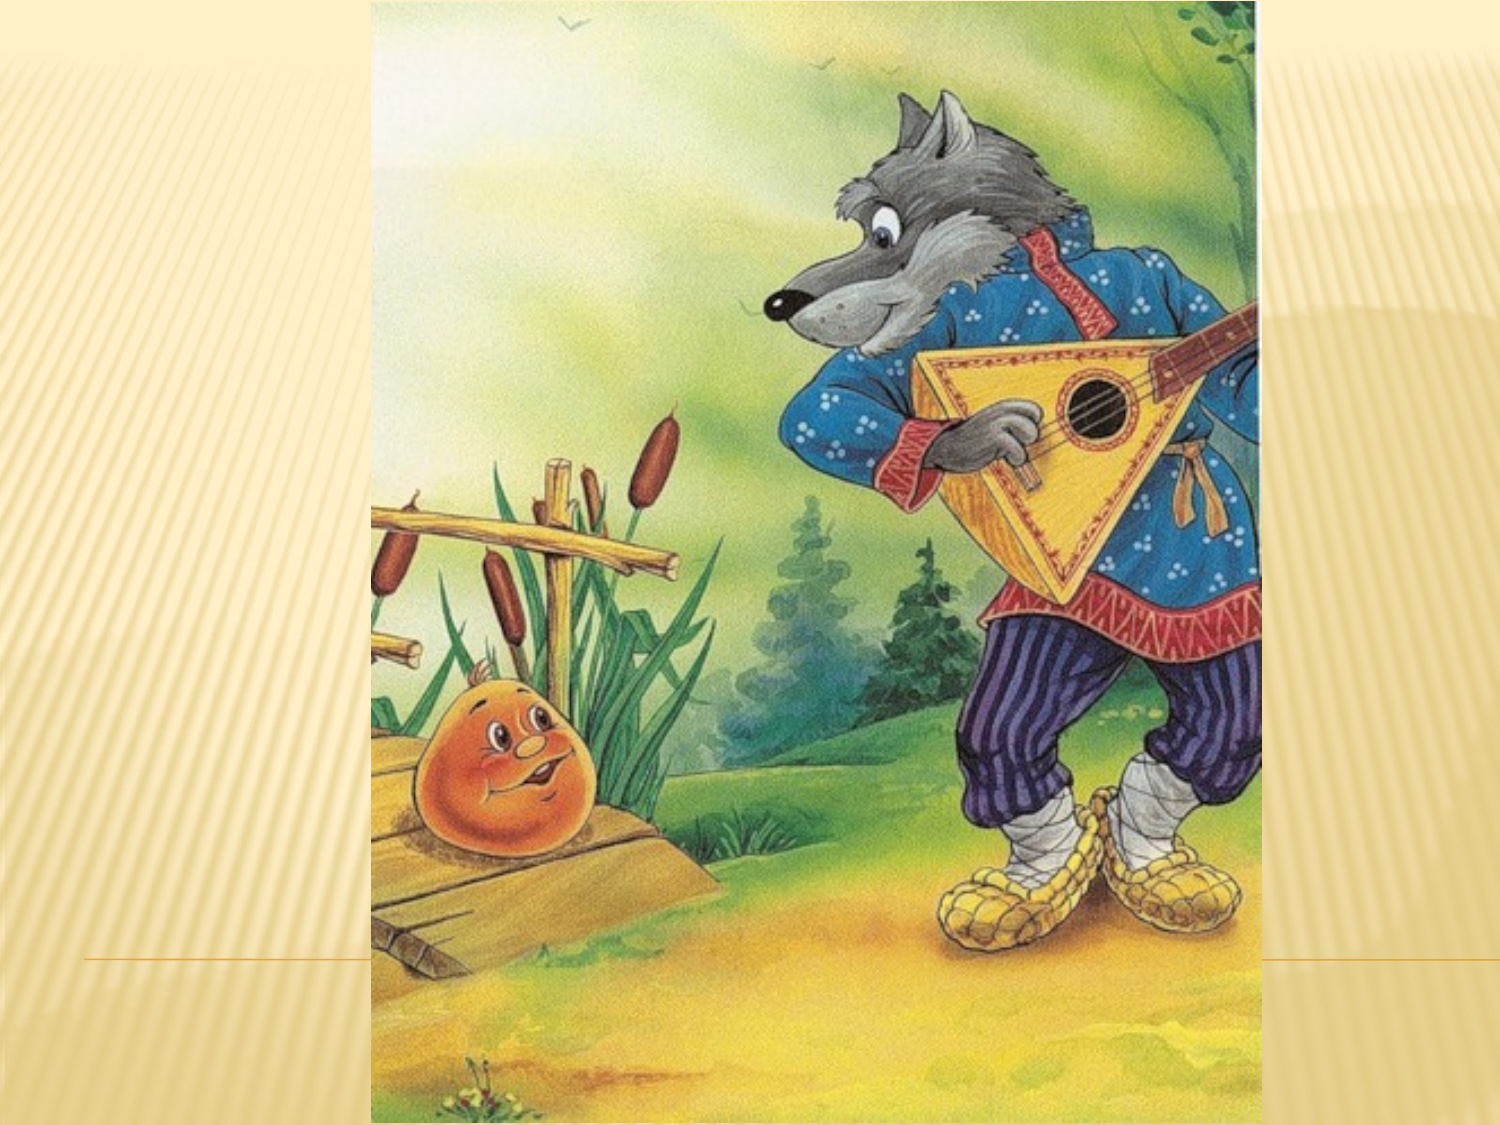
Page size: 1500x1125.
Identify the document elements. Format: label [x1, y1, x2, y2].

list [371, 0, 1262, 1123]
